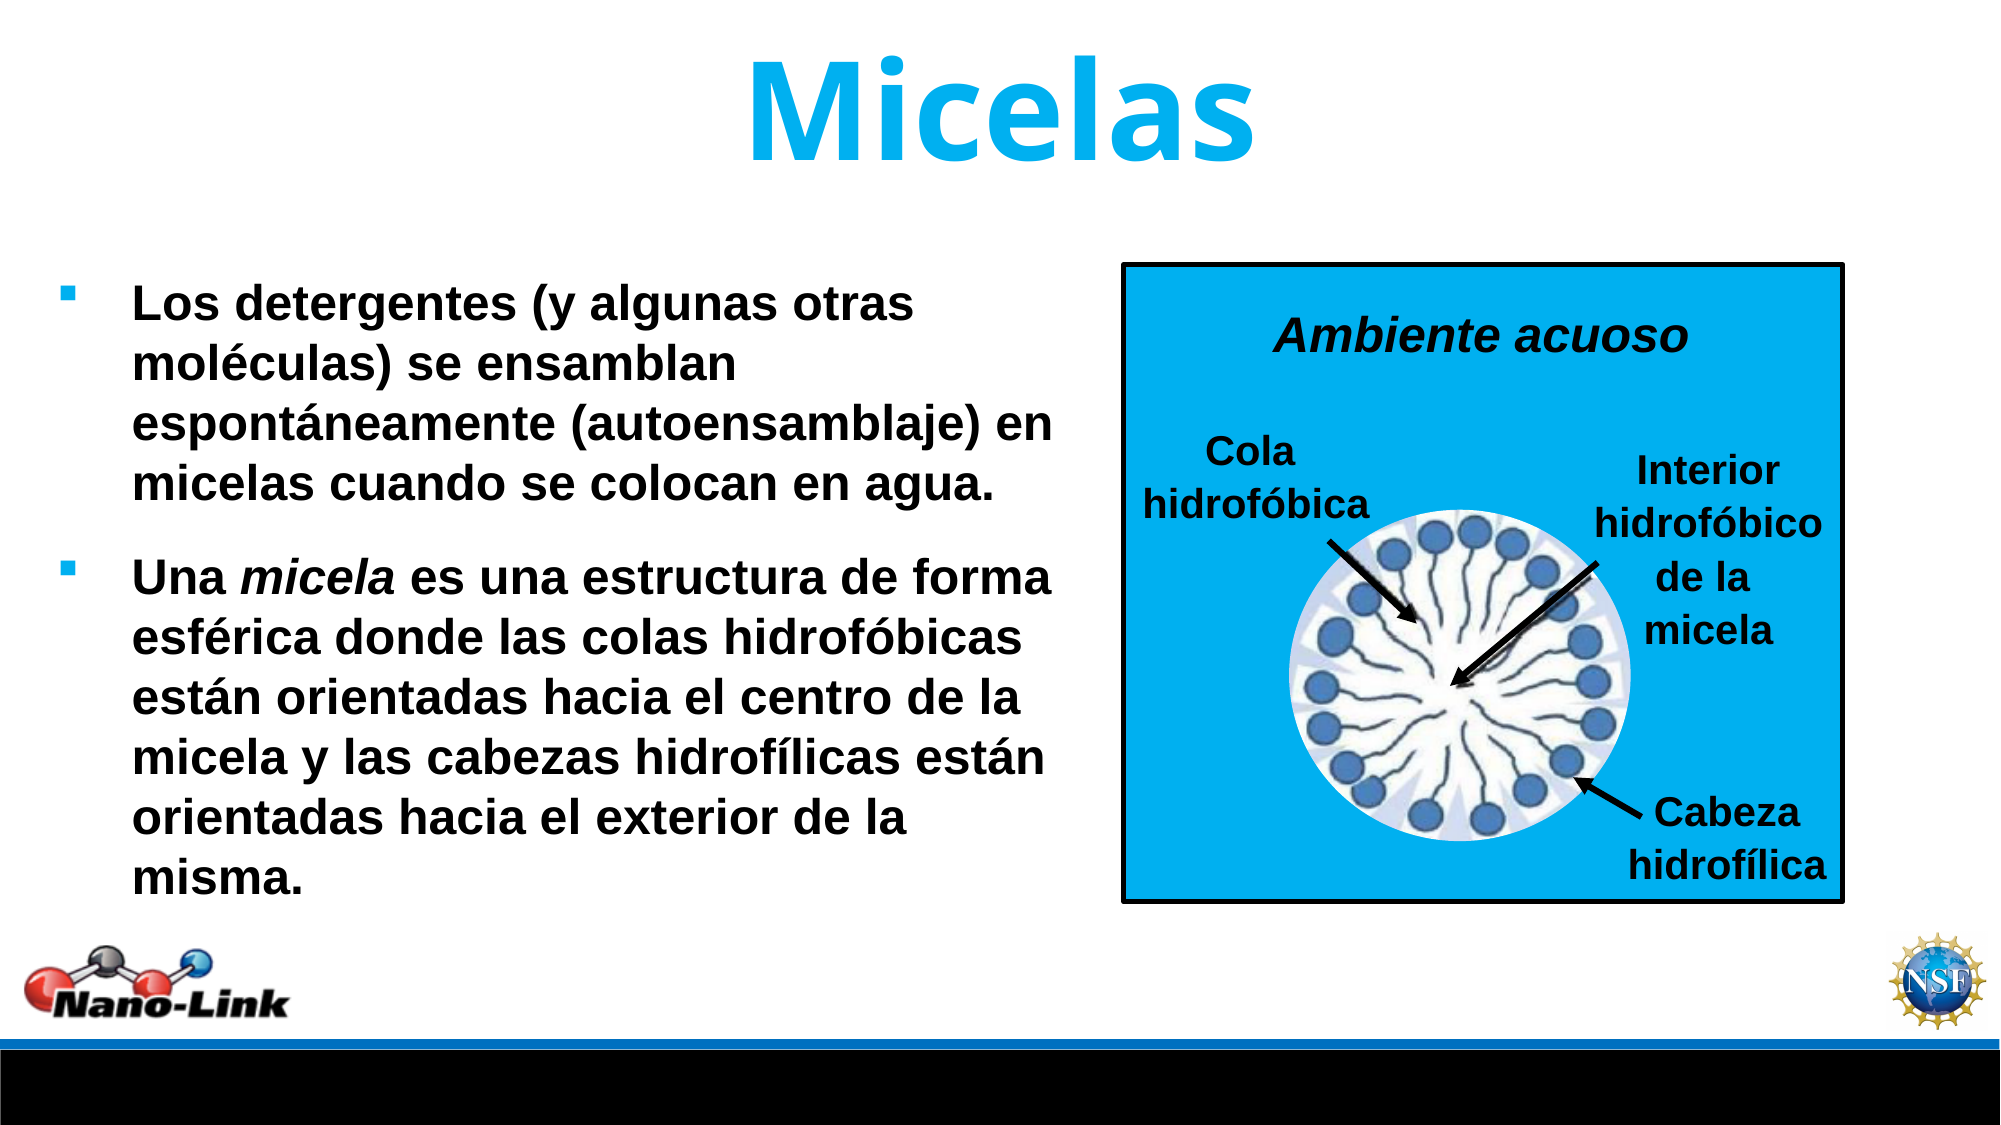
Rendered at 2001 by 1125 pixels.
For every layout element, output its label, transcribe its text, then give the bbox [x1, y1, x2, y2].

picture [16, 935, 305, 1032]
text_box Micelas [0, 76, 2000, 194]
picture [1886, 931, 1988, 1032]
text_box Los detergentes (y algunas otras moléculas) se ensamblan espontáneamente (autoensamblaje) en micelas cuando se colocan en agua. Una micela es una estructura de forma esférica donde las colas hidrofóbicas están orientadas hacia el centro de la micela y las cabezas hidrofílicas están orientadas hacia el exterior de la misma. [41, 262, 1083, 900]
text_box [1115, 263, 1901, 913]
text_box Micelas [0, 0, 2000, 74]
